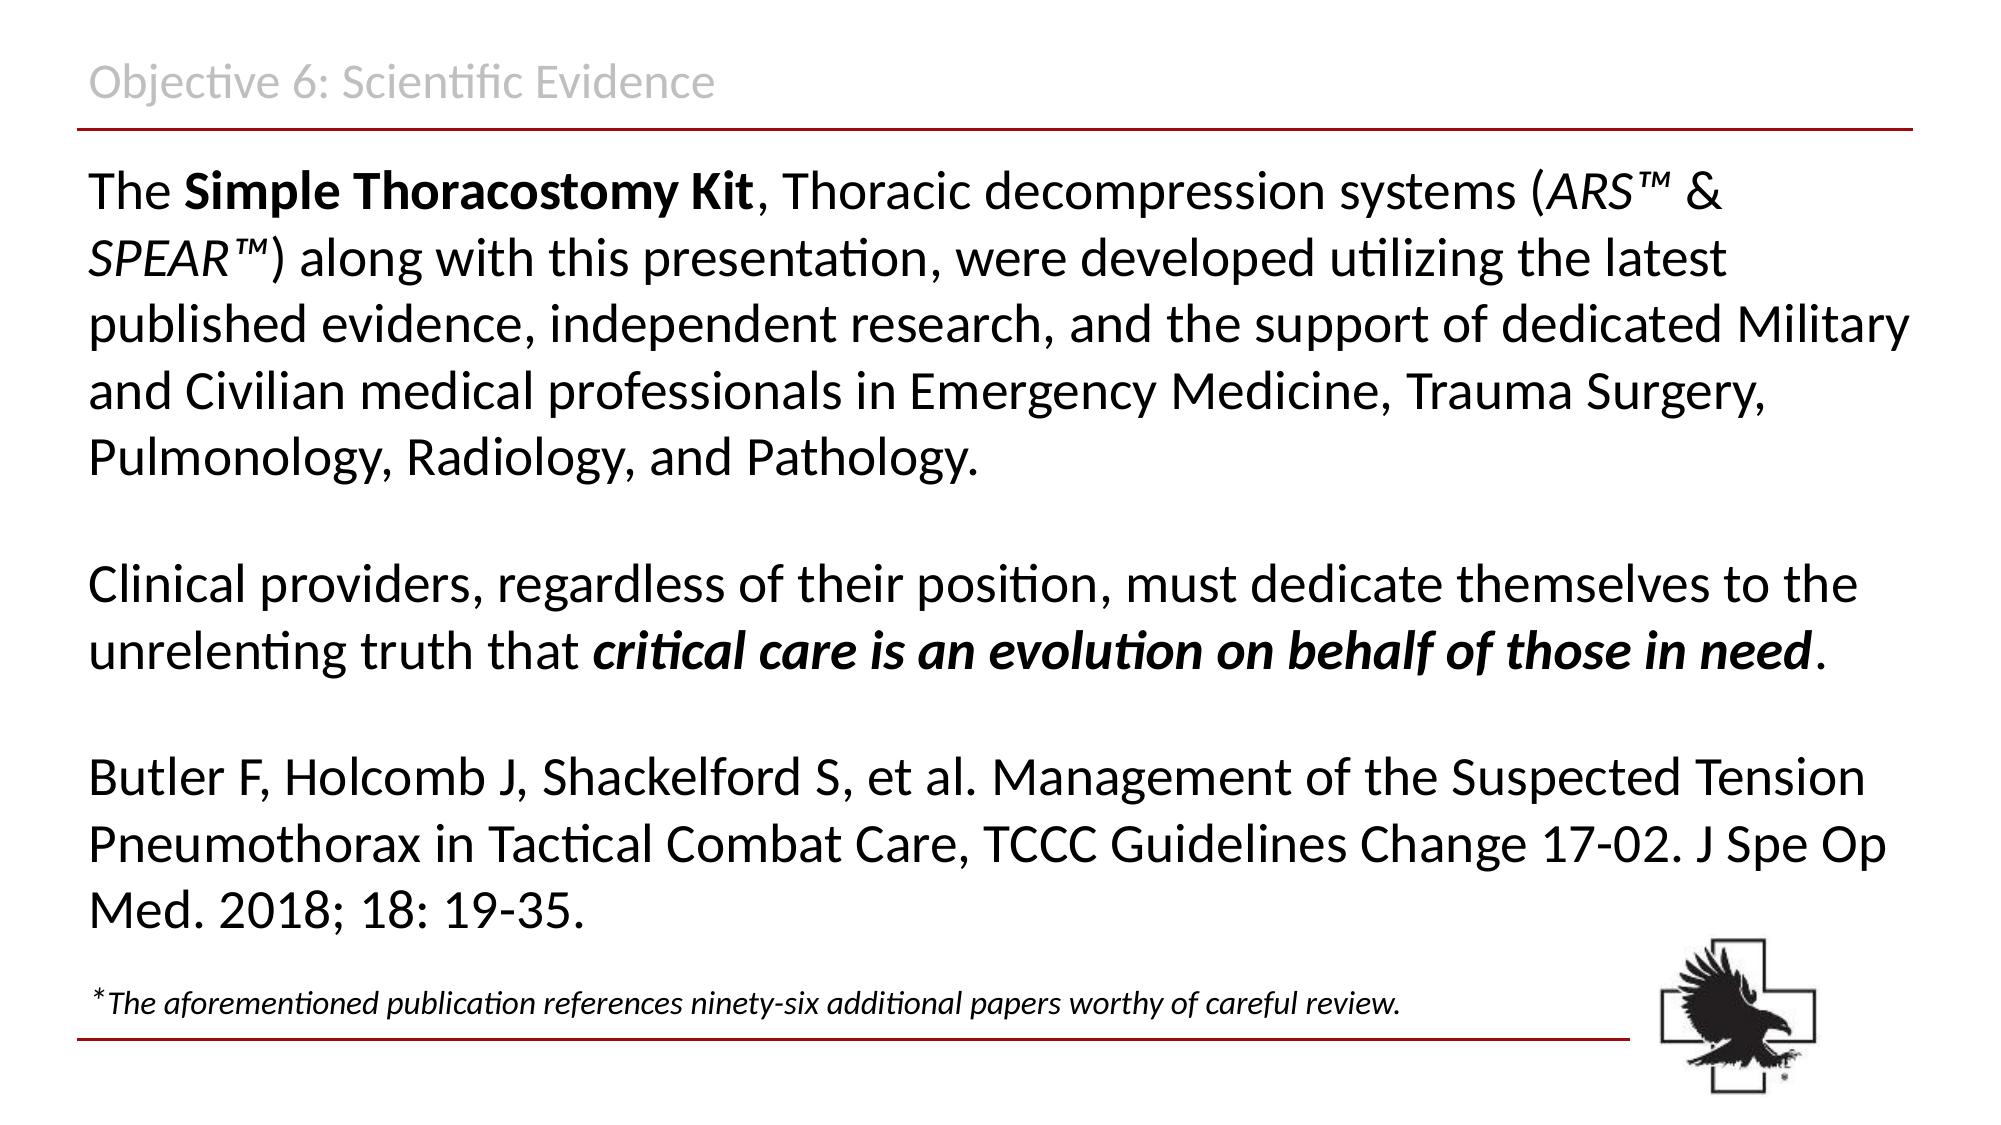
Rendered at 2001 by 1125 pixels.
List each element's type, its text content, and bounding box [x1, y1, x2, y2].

text_box Objective 6: Scientific Evidence [73, 40, 774, 116]
picture [1658, 1030, 1821, 1098]
text_box The Simple Thoracostomy Kit, Thoracic decompression systems (ARS™ & SPEAR™) along with this presentation, were developed utilizing the latest published evidence, independent research, and the support of dedicated Military and Civilian medical professionals in Emergency Medicine, Trauma Surgery, Pulmonology, Radiology, and Pathology. Clinical providers, regardless of their position, must dedicate themselves to the unrelenting truth that critical care is an evolution on behalf of those in need. Butler F, Holcomb J, Shackelford S, et al. Management of the Suspected Tension Pneumothorax in Tactical Combat Care, TCCC Guidelines Change 17-02. J Spe Op Med. 2018; 18: 19-35. *The aforementioned publication references ninety-six additional papers worthy of careful review. [73, 146, 1936, 1030]
